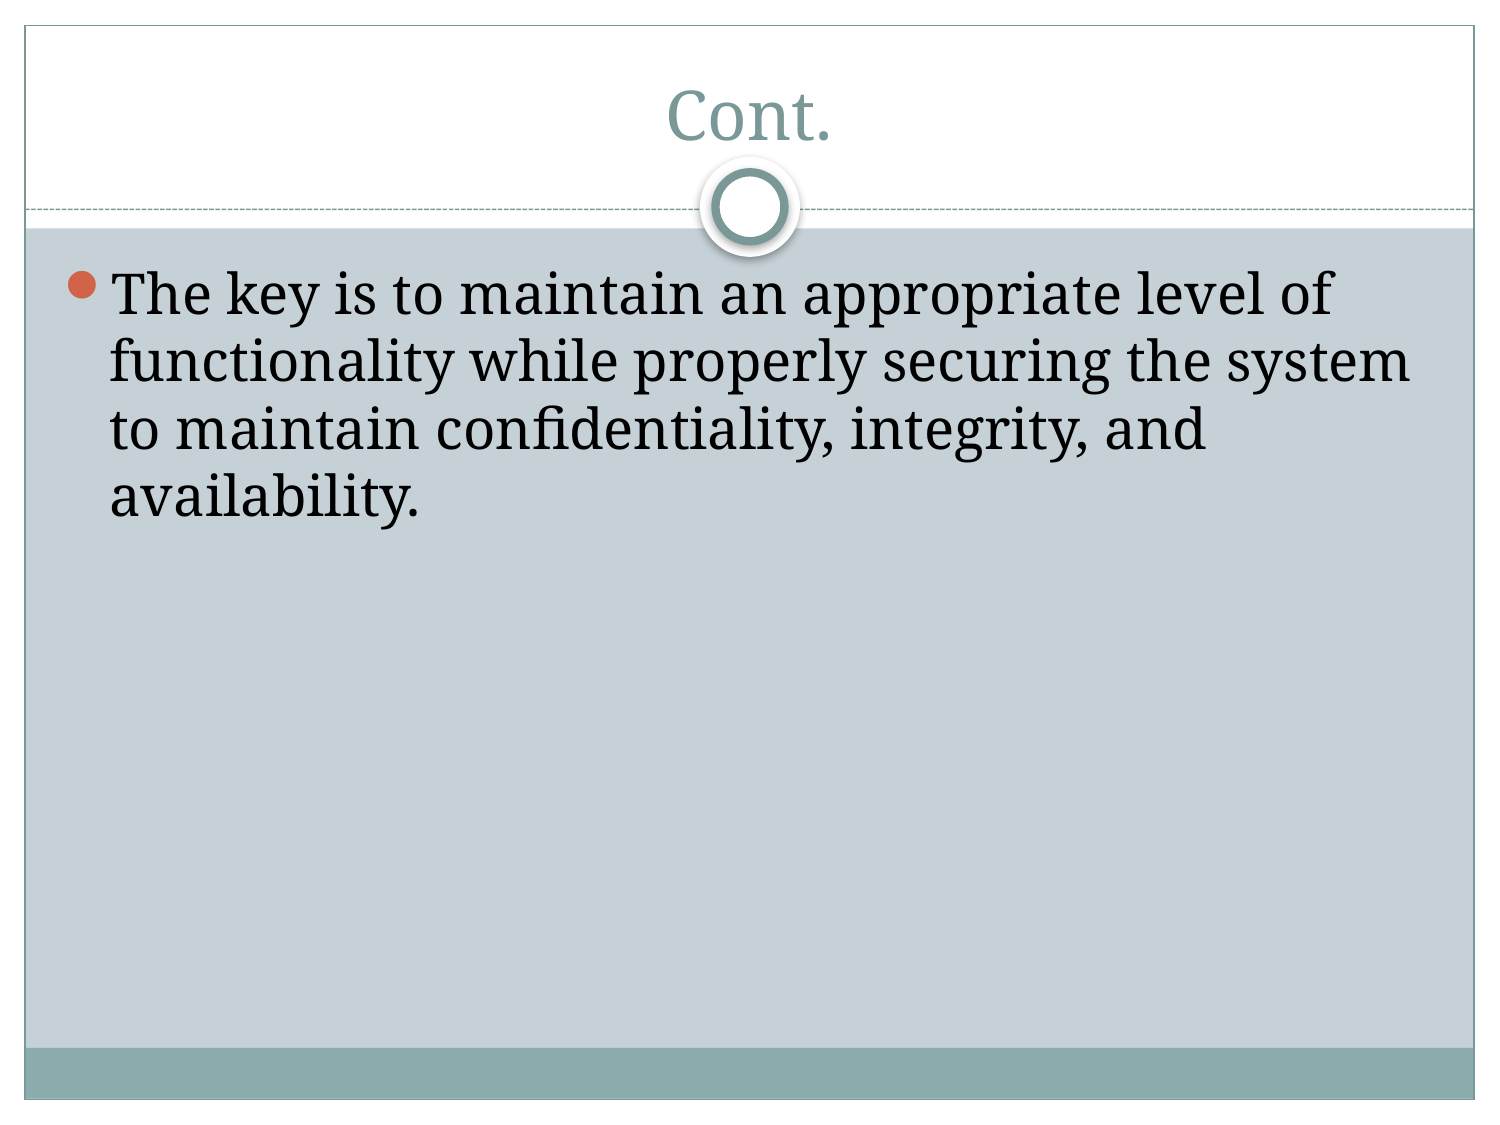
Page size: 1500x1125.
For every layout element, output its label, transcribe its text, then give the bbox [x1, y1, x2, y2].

title Cont. [49, 37, 1450, 162]
list The key is to maintain an appropriate level of functionality while properly securing the system to maintain confidentiality, integrity, and availability. [49, 250, 1445, 1001]
